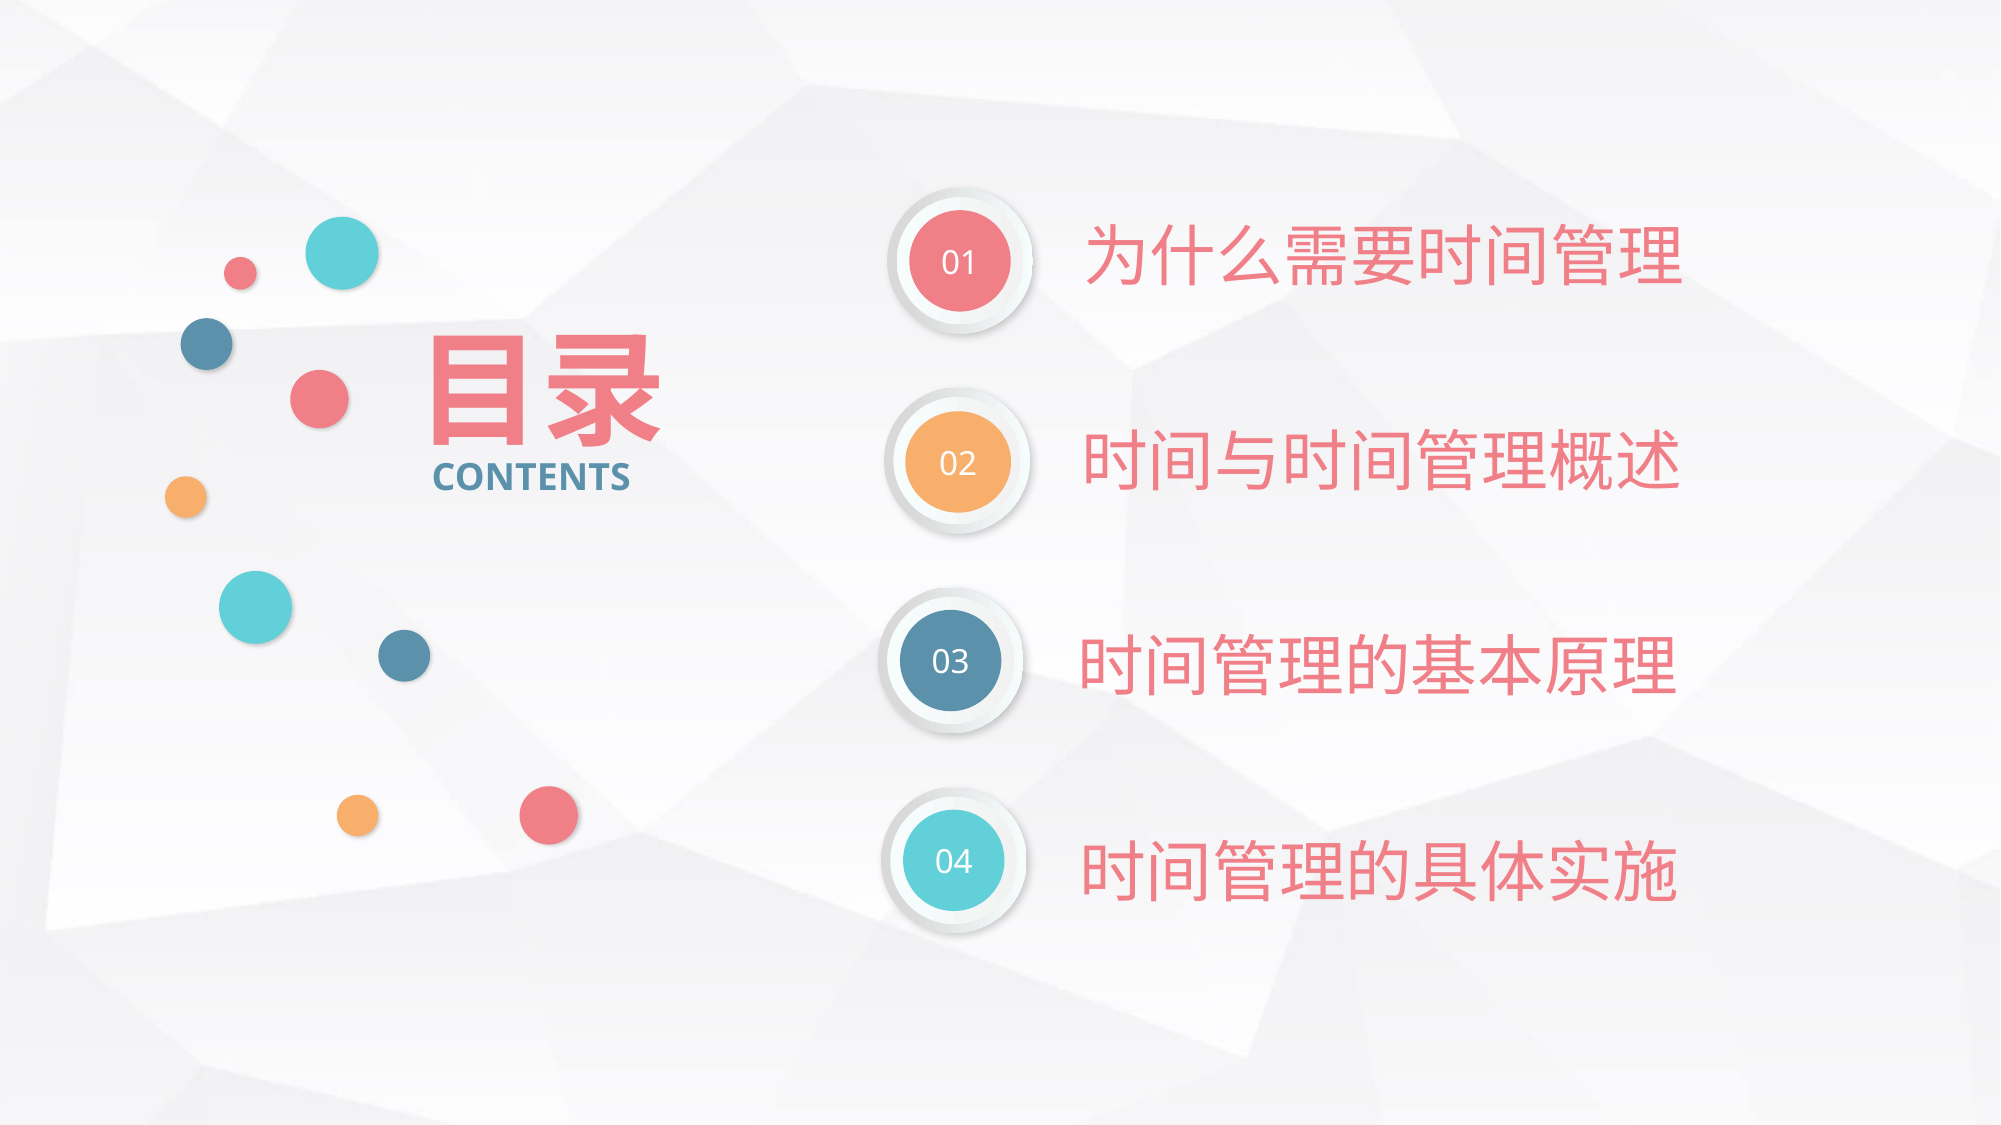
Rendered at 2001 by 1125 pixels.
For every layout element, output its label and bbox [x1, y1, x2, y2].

text_box [887, 187, 1033, 334]
text_box [877, 587, 1024, 734]
text_box [883, 387, 1030, 534]
text_box [880, 787, 1027, 934]
picture [0, 0, 2000, 1125]
